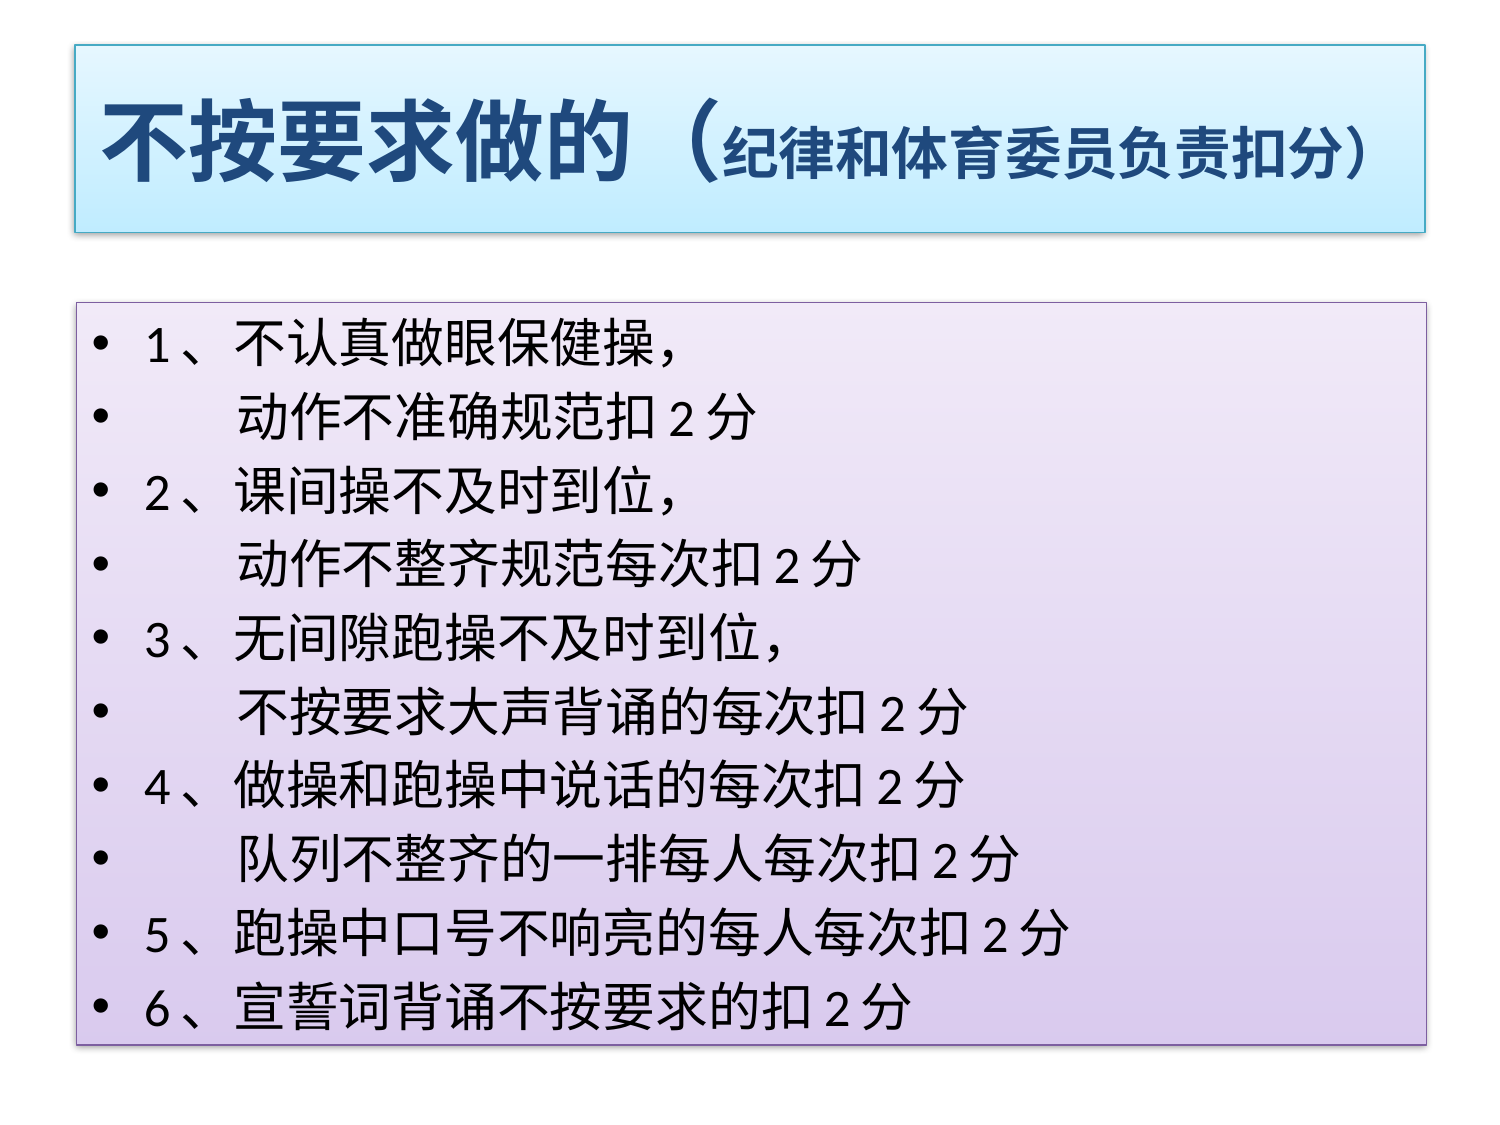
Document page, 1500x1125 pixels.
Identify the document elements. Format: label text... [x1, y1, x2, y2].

title 不按要求做的（纪律和体育委员负责扣分） [74, 44, 1426, 233]
list 1、不认真做眼保健操， 动作不准确规范扣2分 2、课间操不及时到位， 动作不整齐规范每次扣2分 3、无间隙跑操不及时到位， 不按要求大声背诵的每次扣2分 4、做操和跑操中说话的每次扣2分 队列不整齐的一排每人每次扣2分 5、跑操中口号不响亮的每人每次扣2分 6、宣誓词背诵不按要求的扣2分 [76, 302, 1427, 1046]
